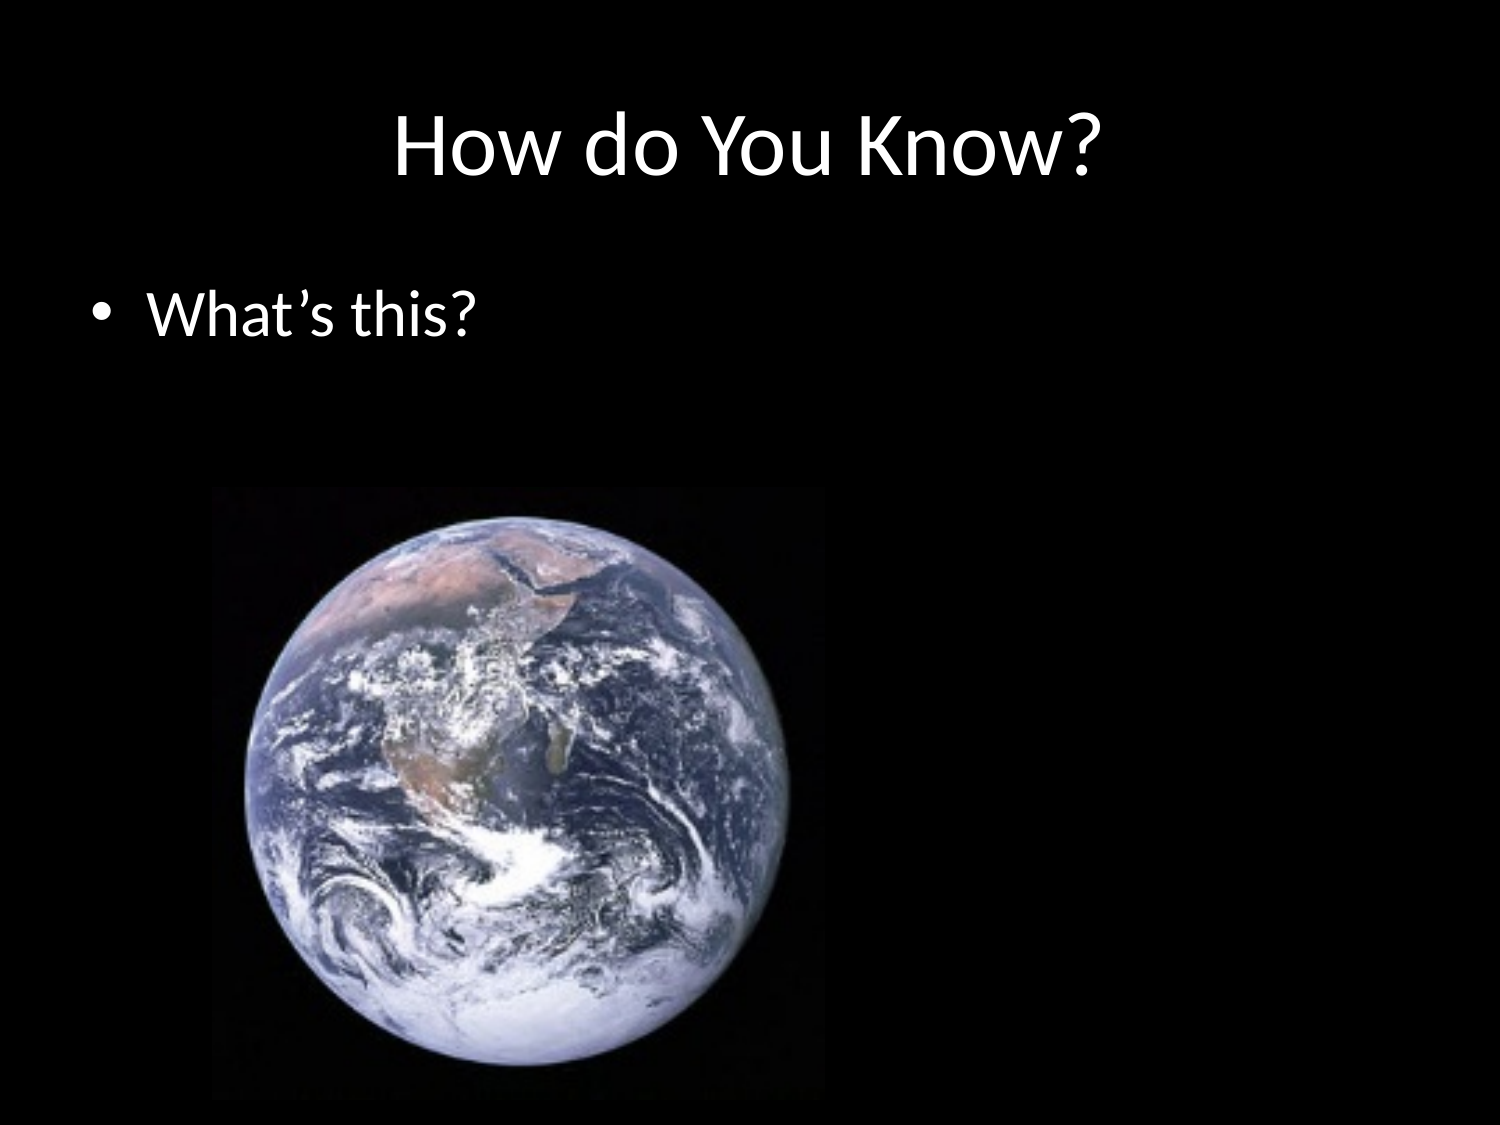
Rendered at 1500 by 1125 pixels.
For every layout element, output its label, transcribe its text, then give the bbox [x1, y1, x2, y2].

picture [212, 487, 826, 1101]
list What’s this? [75, 262, 1425, 1005]
title How do You Know? [75, 45, 1425, 233]
